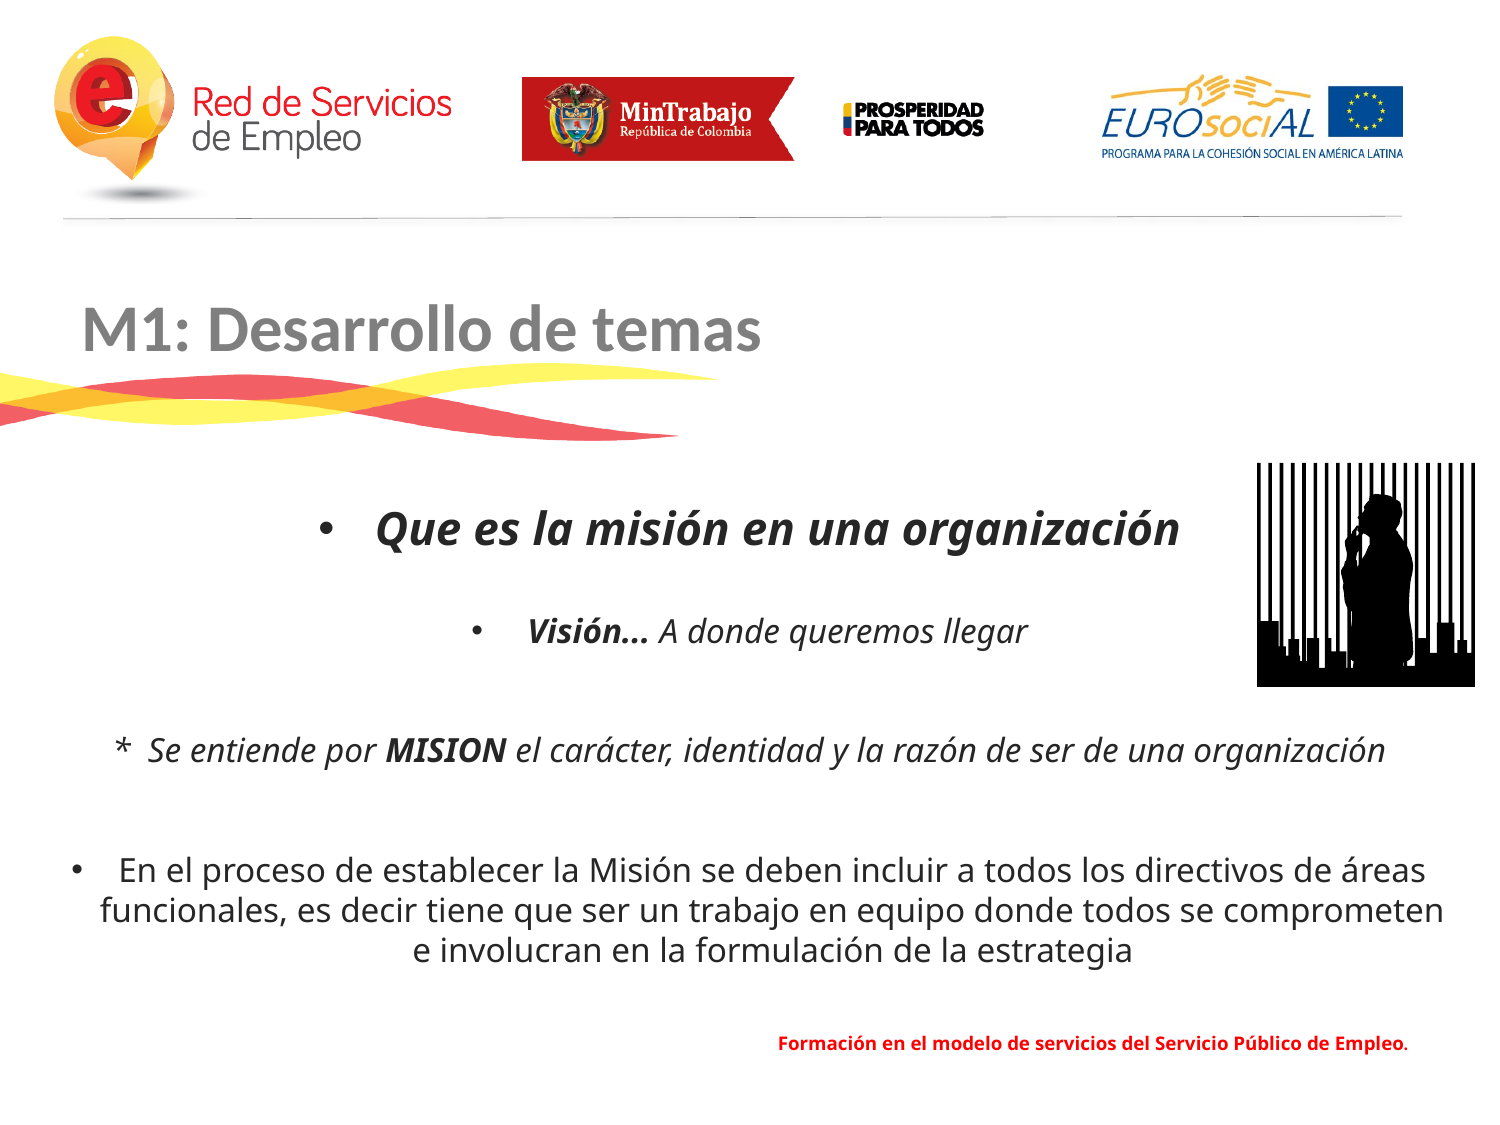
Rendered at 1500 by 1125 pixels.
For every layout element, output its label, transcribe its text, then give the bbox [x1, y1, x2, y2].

picture [521, 77, 987, 162]
text_box M1: Desarrollo de temas [67, 277, 1199, 372]
title Formación en el modelo de servicios del Servicio Público de Empleo. [720, 999, 1471, 1088]
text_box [62, 215, 1403, 220]
picture [54, 35, 452, 205]
picture [0, 358, 721, 441]
text_box Que es la misión en una organización Visión... A donde queremos llegar * Se entiende por MISION el carácter, identidad y la razón de ser de una organización En el proceso de establecer la Misión se deben incluir a todos los directivos de áreas funcionales, es decir tiene que ser un trabajo en equipo donde todos se comprometen e involucran en la formulación de la estrategia [25, 492, 1475, 1032]
picture [1256, 462, 1475, 688]
picture [1102, 74, 1403, 158]
